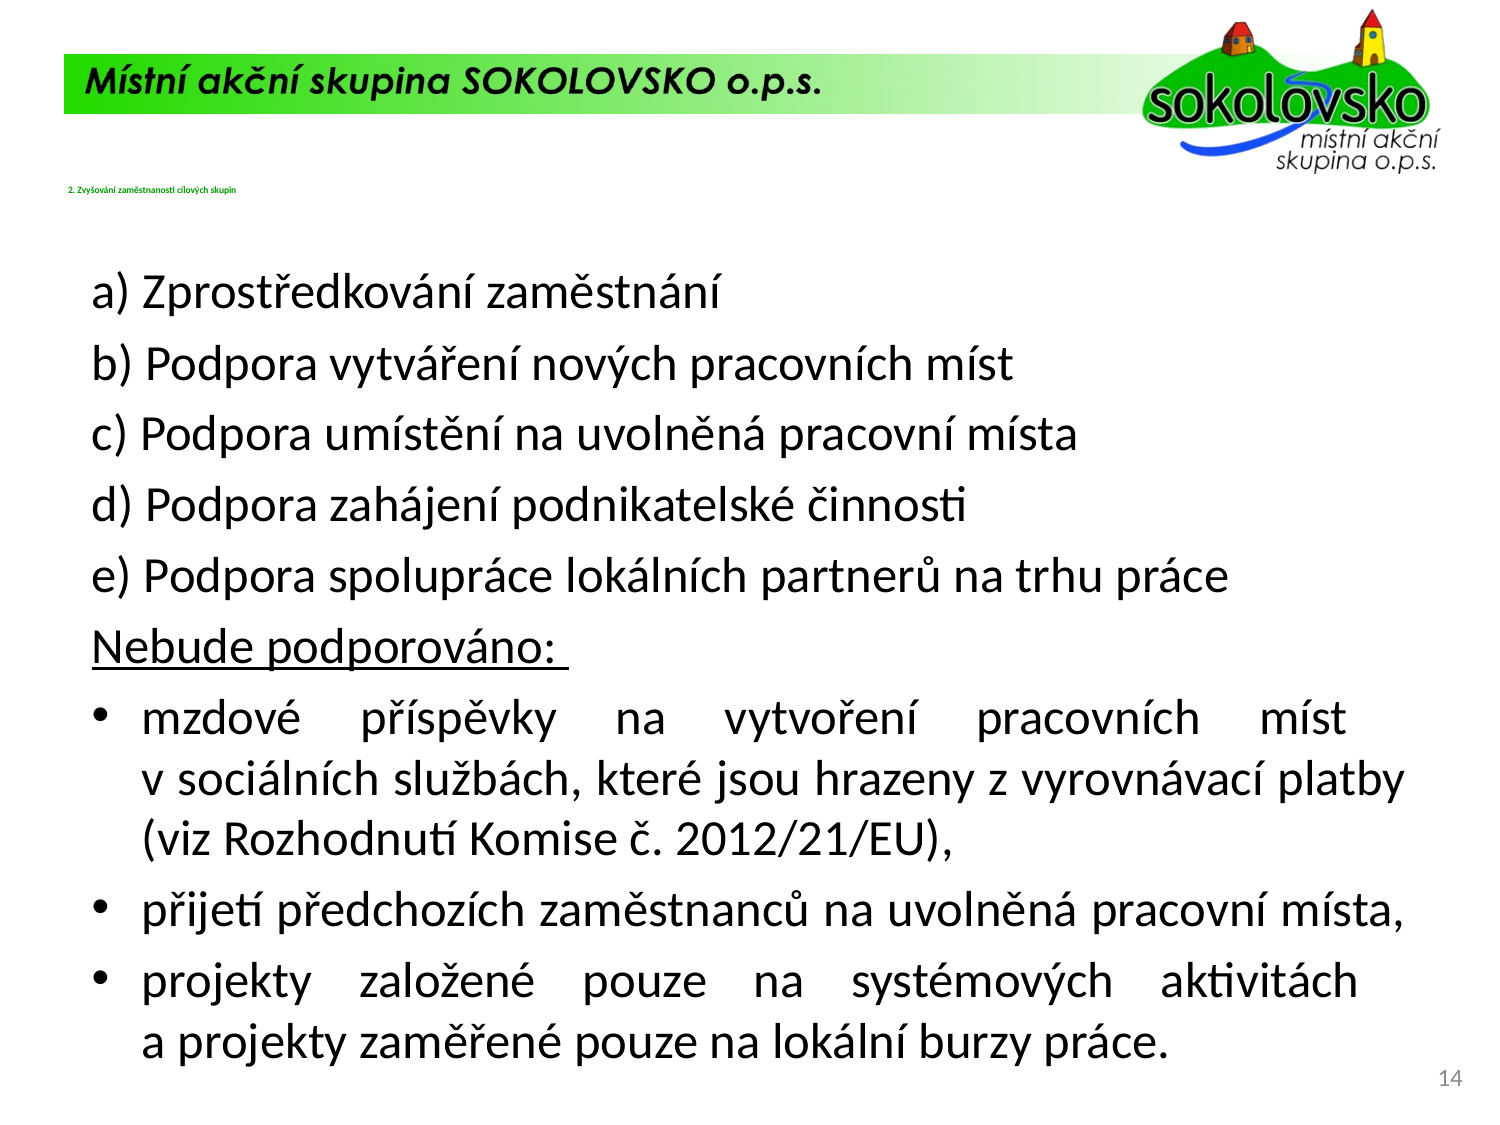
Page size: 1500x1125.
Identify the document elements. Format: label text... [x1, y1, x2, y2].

list a) Zprostředkování zaměstnání b) Podpora vytváření nových pracovních míst c) Podpora umístění na uvolněná pracovní místa d) Podpora zahájení podnikatelské činnosti e) Podpora spolupráce lokálních partnerů na trhu práce Nebude podporováno: mzdové příspěvky na vytvoření pracovních míst v sociálních službách, které jsou hrazeny z vyrovnávací platby (viz Rozhodnutí Komise č. 2012/21/EU), přijetí předchozích zaměstnanců na uvolněná pracovní místa, projekty založené pouze na systémových aktivitách a projekty zaměřené pouze na lokální burzy práce. [76, 250, 1424, 1107]
slide_number 14 [1128, 1046, 1478, 1107]
title 2. Zvyšování zaměstnanosti cílových skupin [53, 137, 1404, 232]
picture [64, 0, 1455, 197]
